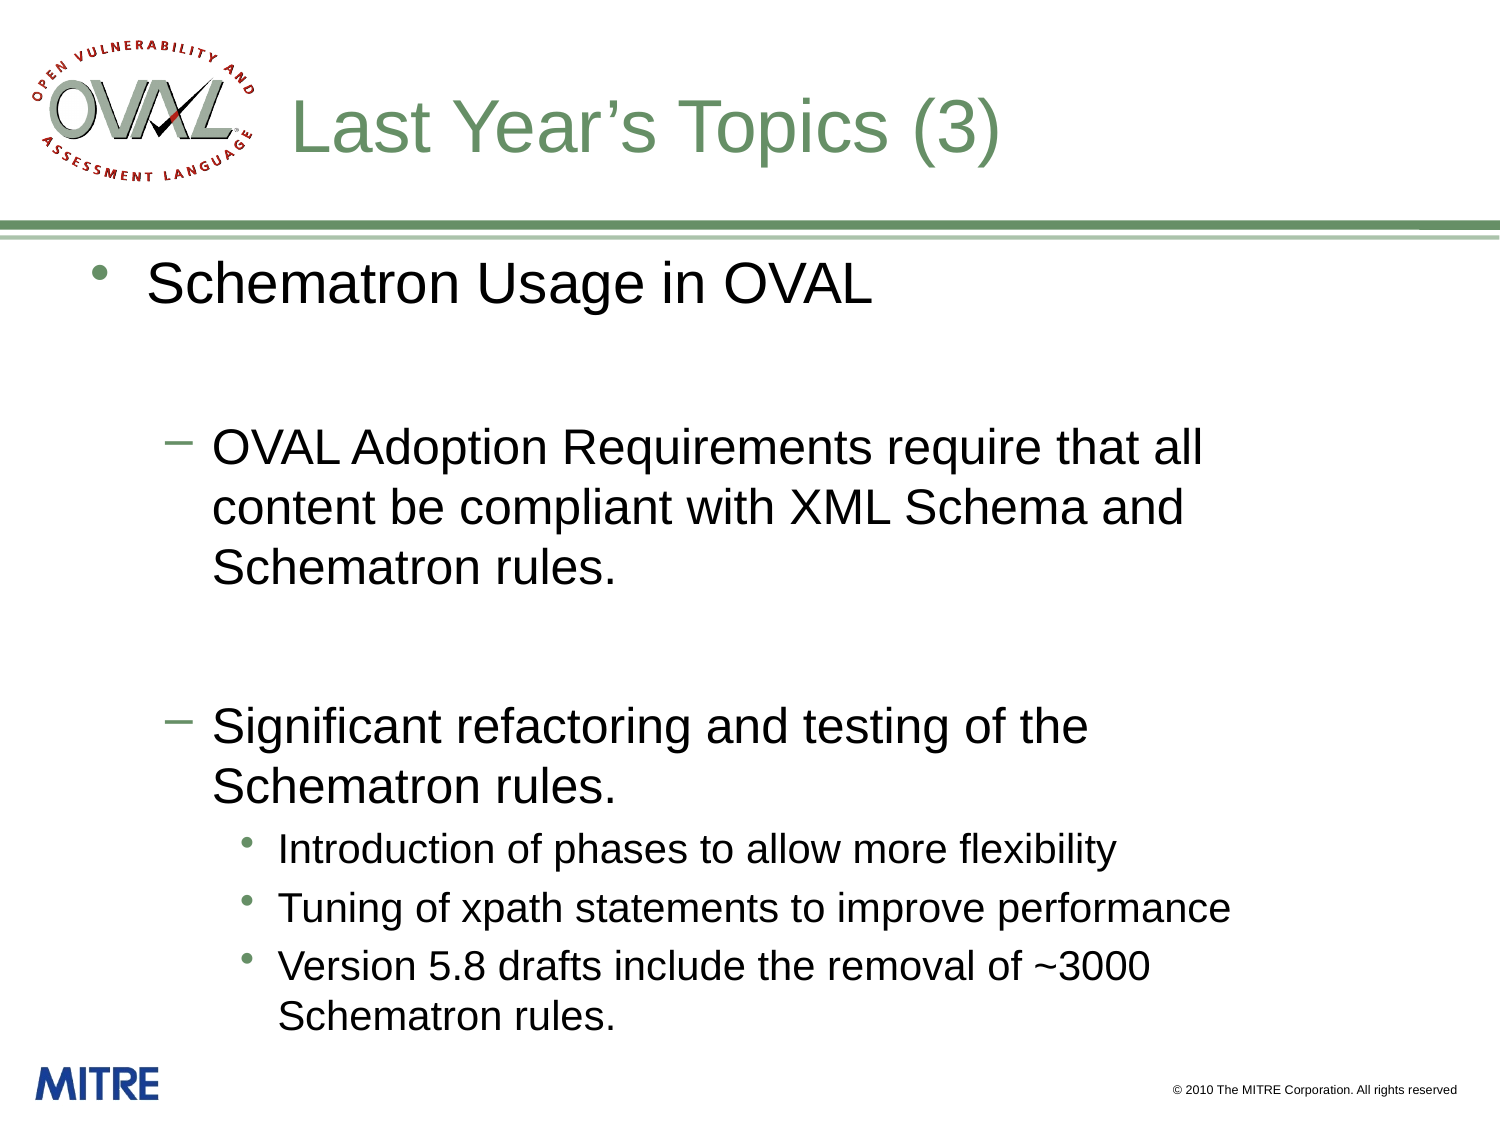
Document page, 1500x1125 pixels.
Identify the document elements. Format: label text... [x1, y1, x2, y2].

picture [0, 0, 313, 238]
picture [30, 1064, 163, 1106]
list Schematron Usage in OVAL OVAL Adoption Requirements require that all content be compliant with XML Schema and Schematron rules. Significant refactoring and testing of the Schematron rules. Introduction of phases to allow more flexibility Tuning of xpath statements to improve performance Version 5.8 drafts include the removal of ~3000 Schematron rules. [74, 237, 1388, 990]
title Last Year’s Topics (3) [274, 44, 1438, 201]
